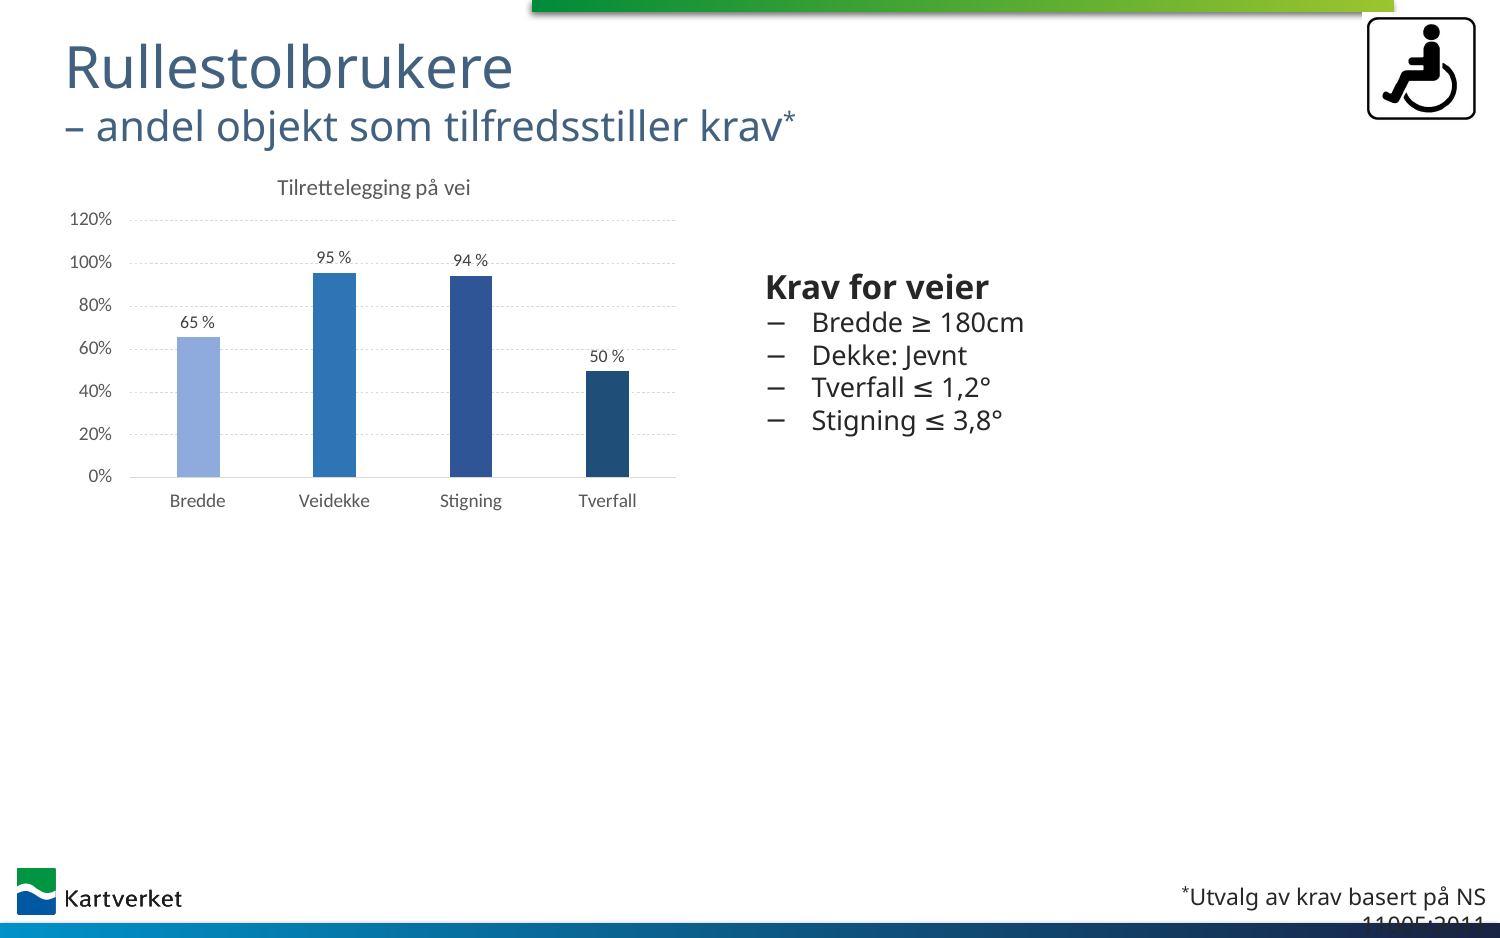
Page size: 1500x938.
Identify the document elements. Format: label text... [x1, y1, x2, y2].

picture [1362, 12, 1481, 126]
text_box Krav for veier Bredde ≥ 180cm Dekke: Jevnt Tverfall ≤ 1,2° Stigning ≤ 3,8° [750, 258, 1234, 444]
text_box *Utvalg av krav basert på NS 11005:2011 [1068, 873, 1500, 938]
picture [62, 166, 687, 519]
text_box Rullestolbrukere – andel objekt som tilfredsstiller krav* [49, 25, 1431, 158]
